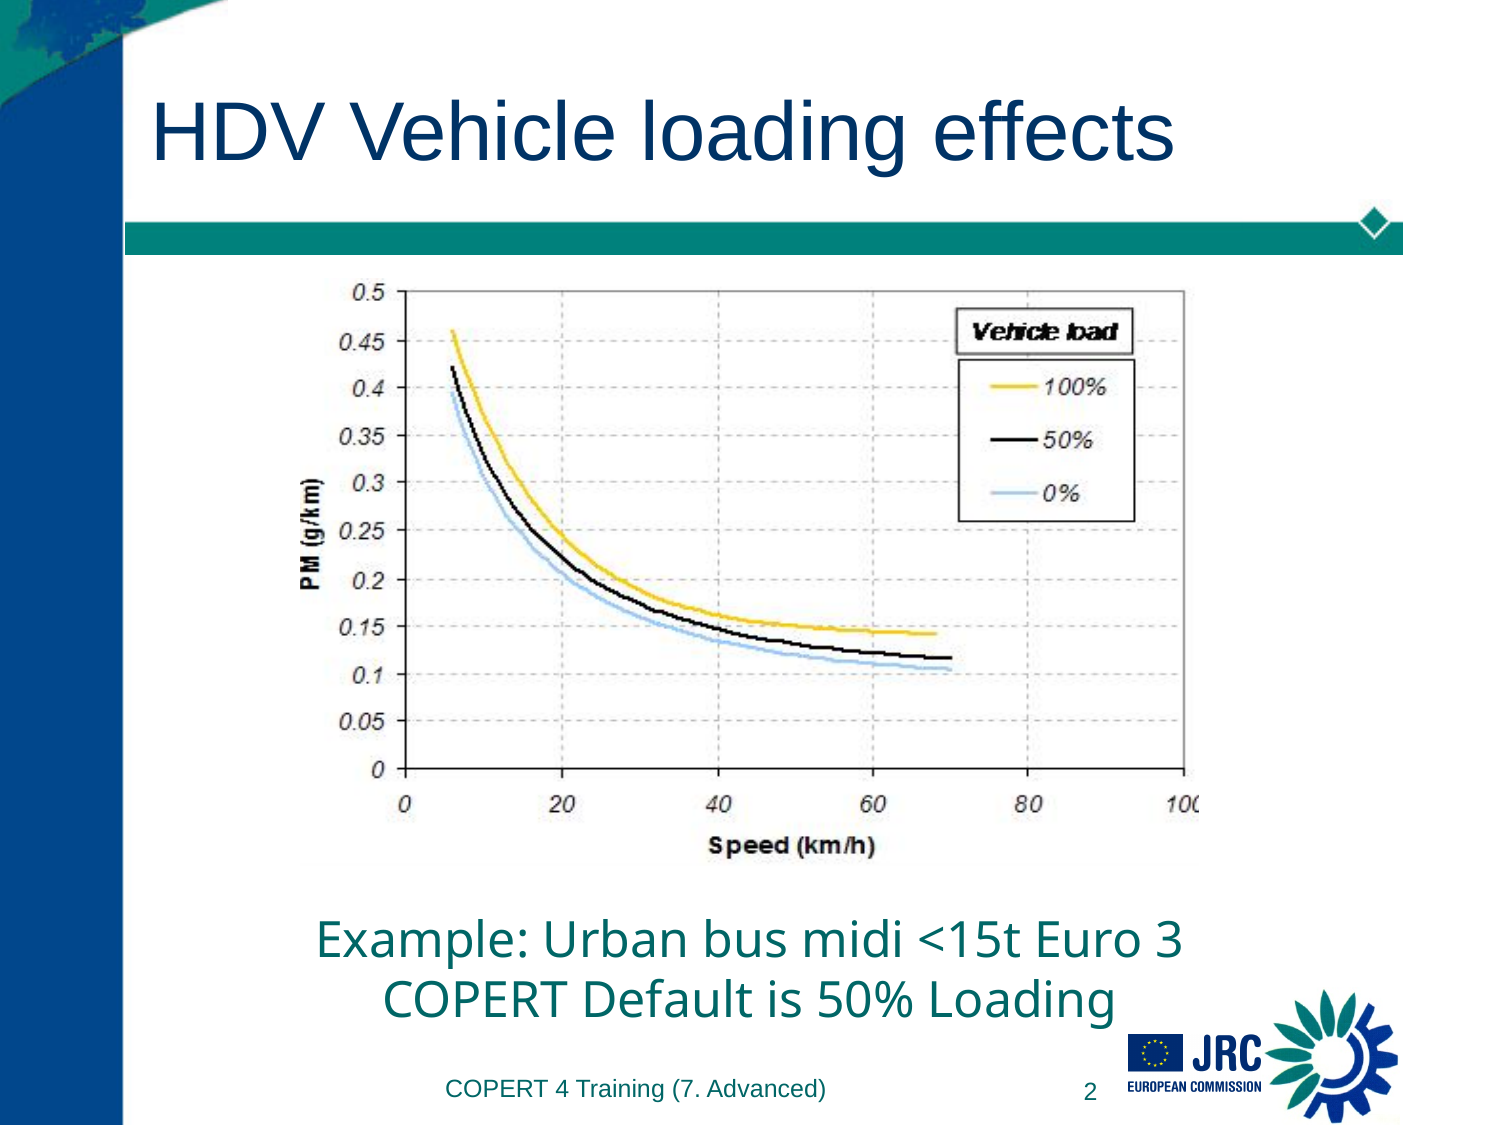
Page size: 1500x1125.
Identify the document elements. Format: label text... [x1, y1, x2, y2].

picture [0, 0, 1403, 1125]
footer COPERT 4 Training (7. Advanced) [324, 1062, 948, 1110]
text_box Example: Urban bus midi <15t Euro 3 COPERT Default is 50% Loading [300, 899, 1200, 1035]
picture [1128, 1034, 1261, 1092]
slide_number 2 [987, 1062, 1113, 1113]
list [299, 278, 1200, 866]
picture [1262, 987, 1400, 1125]
title HDV Vehicle loading effects [135, 69, 1460, 185]
